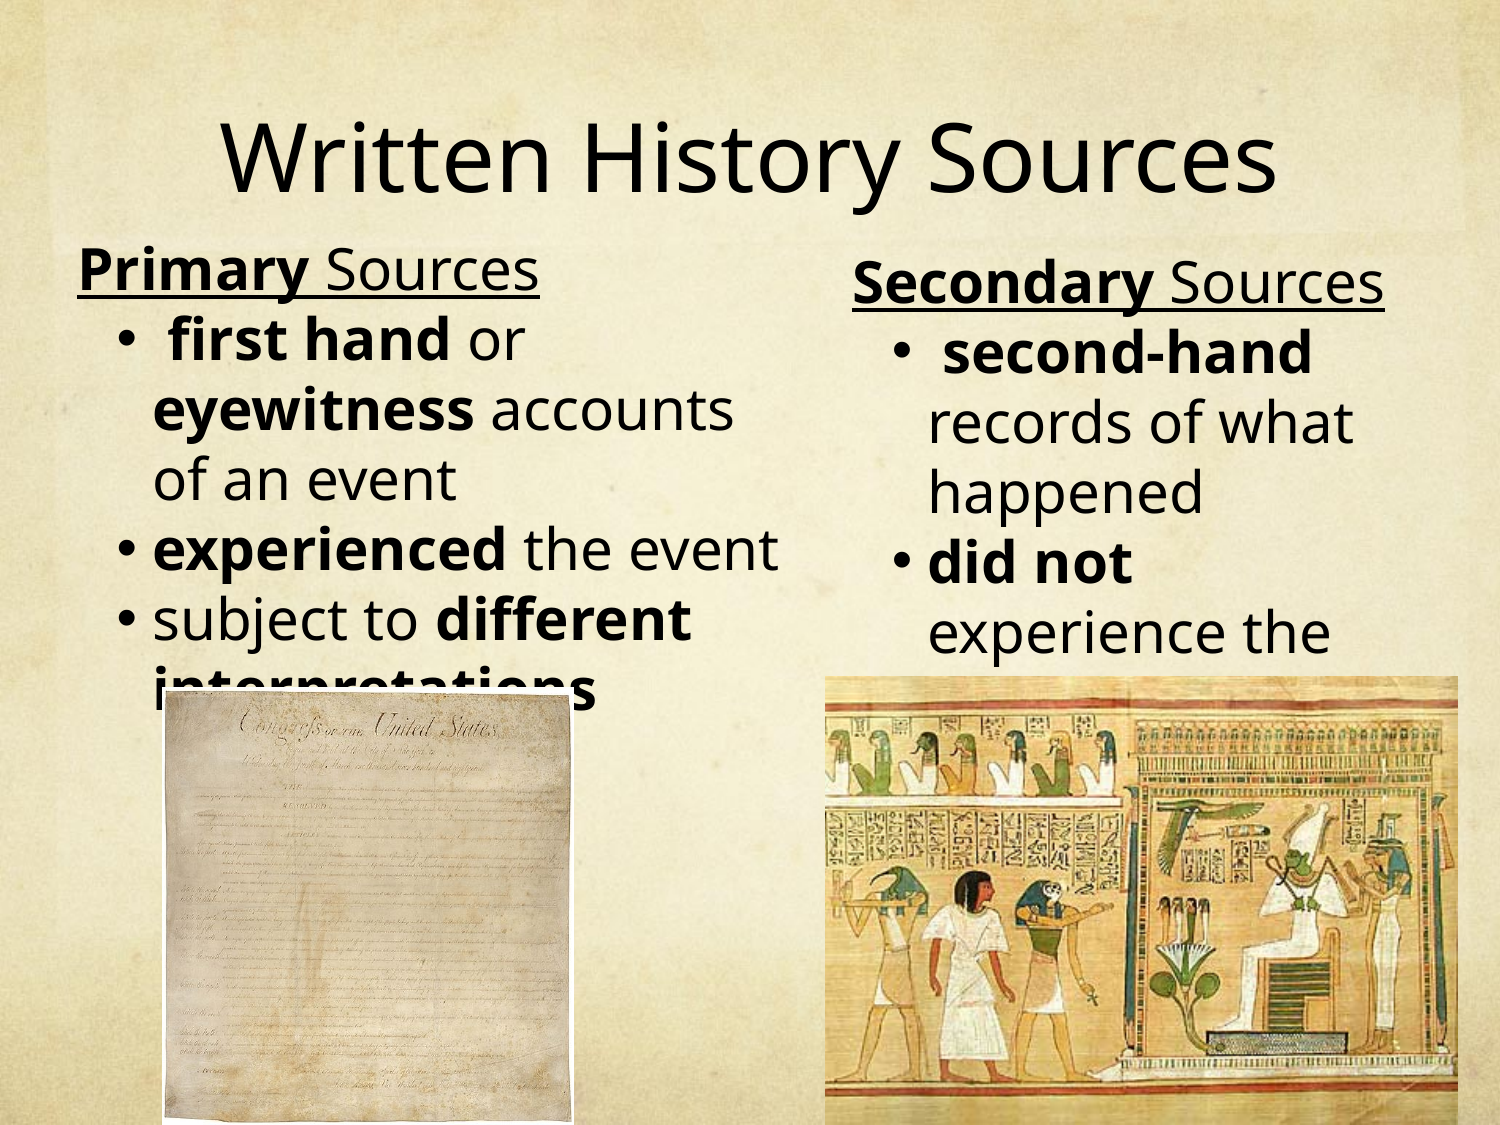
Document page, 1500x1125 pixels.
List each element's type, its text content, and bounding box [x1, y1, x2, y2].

text_box Primary Sources first hand or eyewitness accounts of an event experienced the event subject to different interpretations [62, 224, 800, 730]
title Written History Sources [150, 82, 1350, 225]
text_box Secondary Sources second-hand records of what happened did not experience the event [837, 237, 1450, 669]
picture [0, 0, 1500, 1125]
